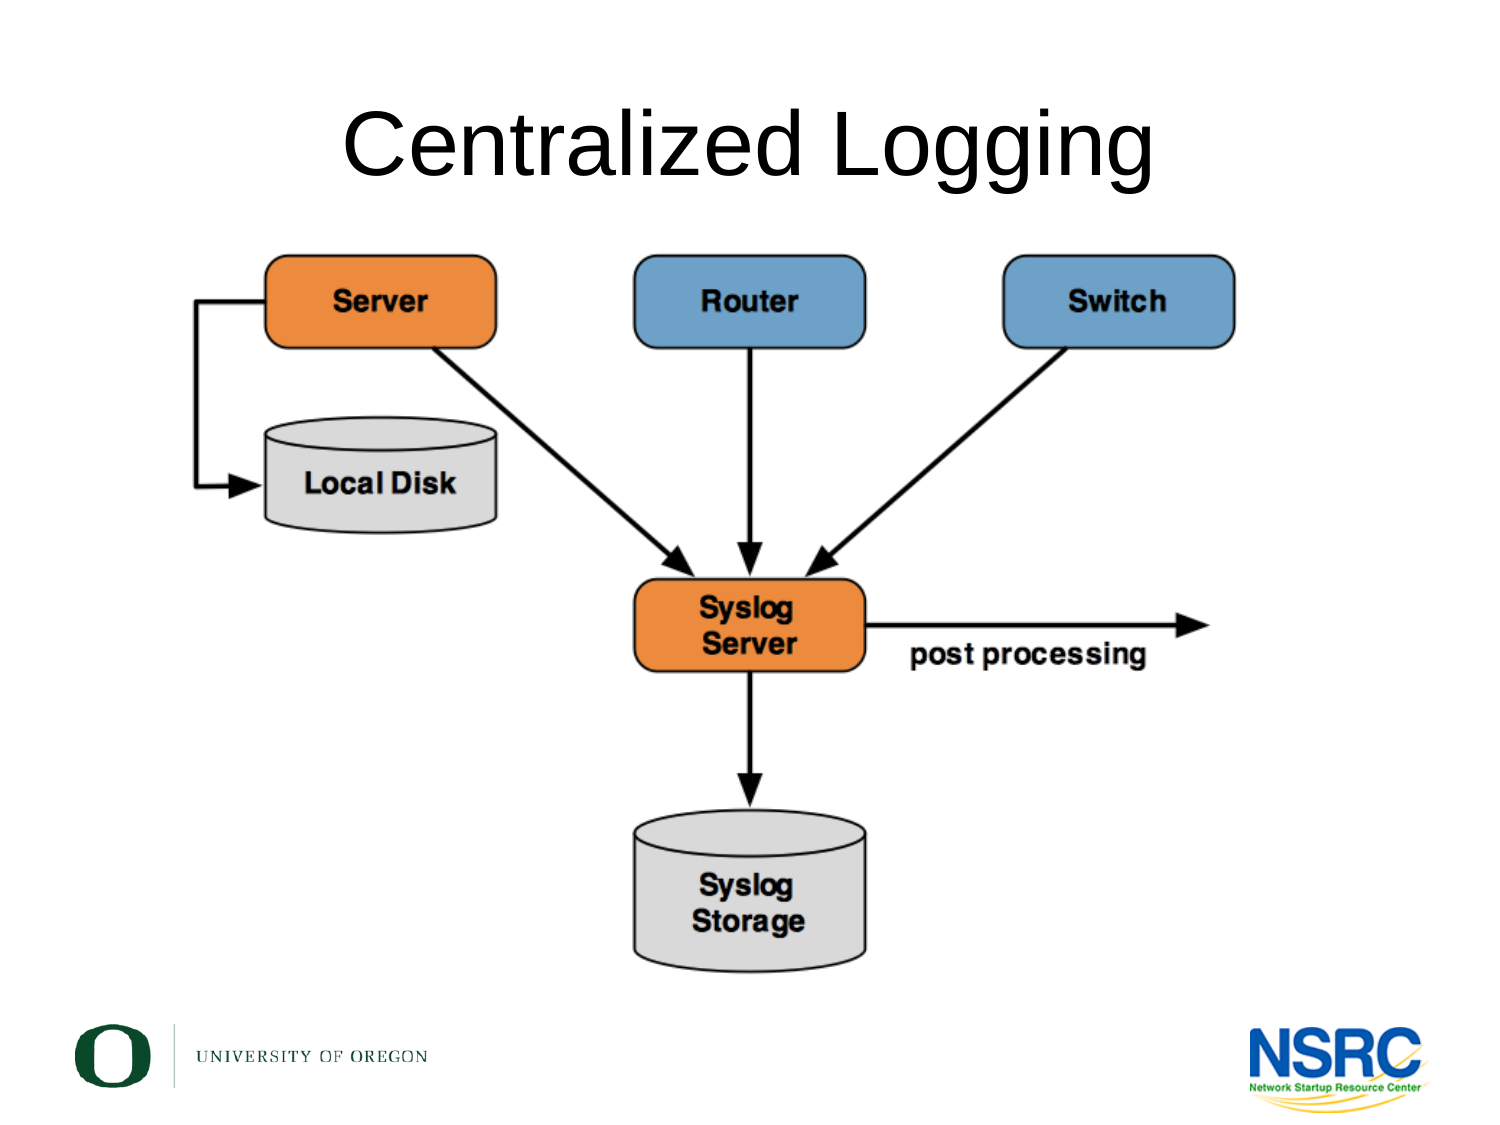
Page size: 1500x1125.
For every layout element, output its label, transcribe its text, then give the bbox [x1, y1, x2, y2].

title Centralized Logging [75, 45, 1425, 233]
picture [187, 249, 1240, 980]
picture [75, 1024, 427, 1088]
picture [1250, 1027, 1430, 1113]
